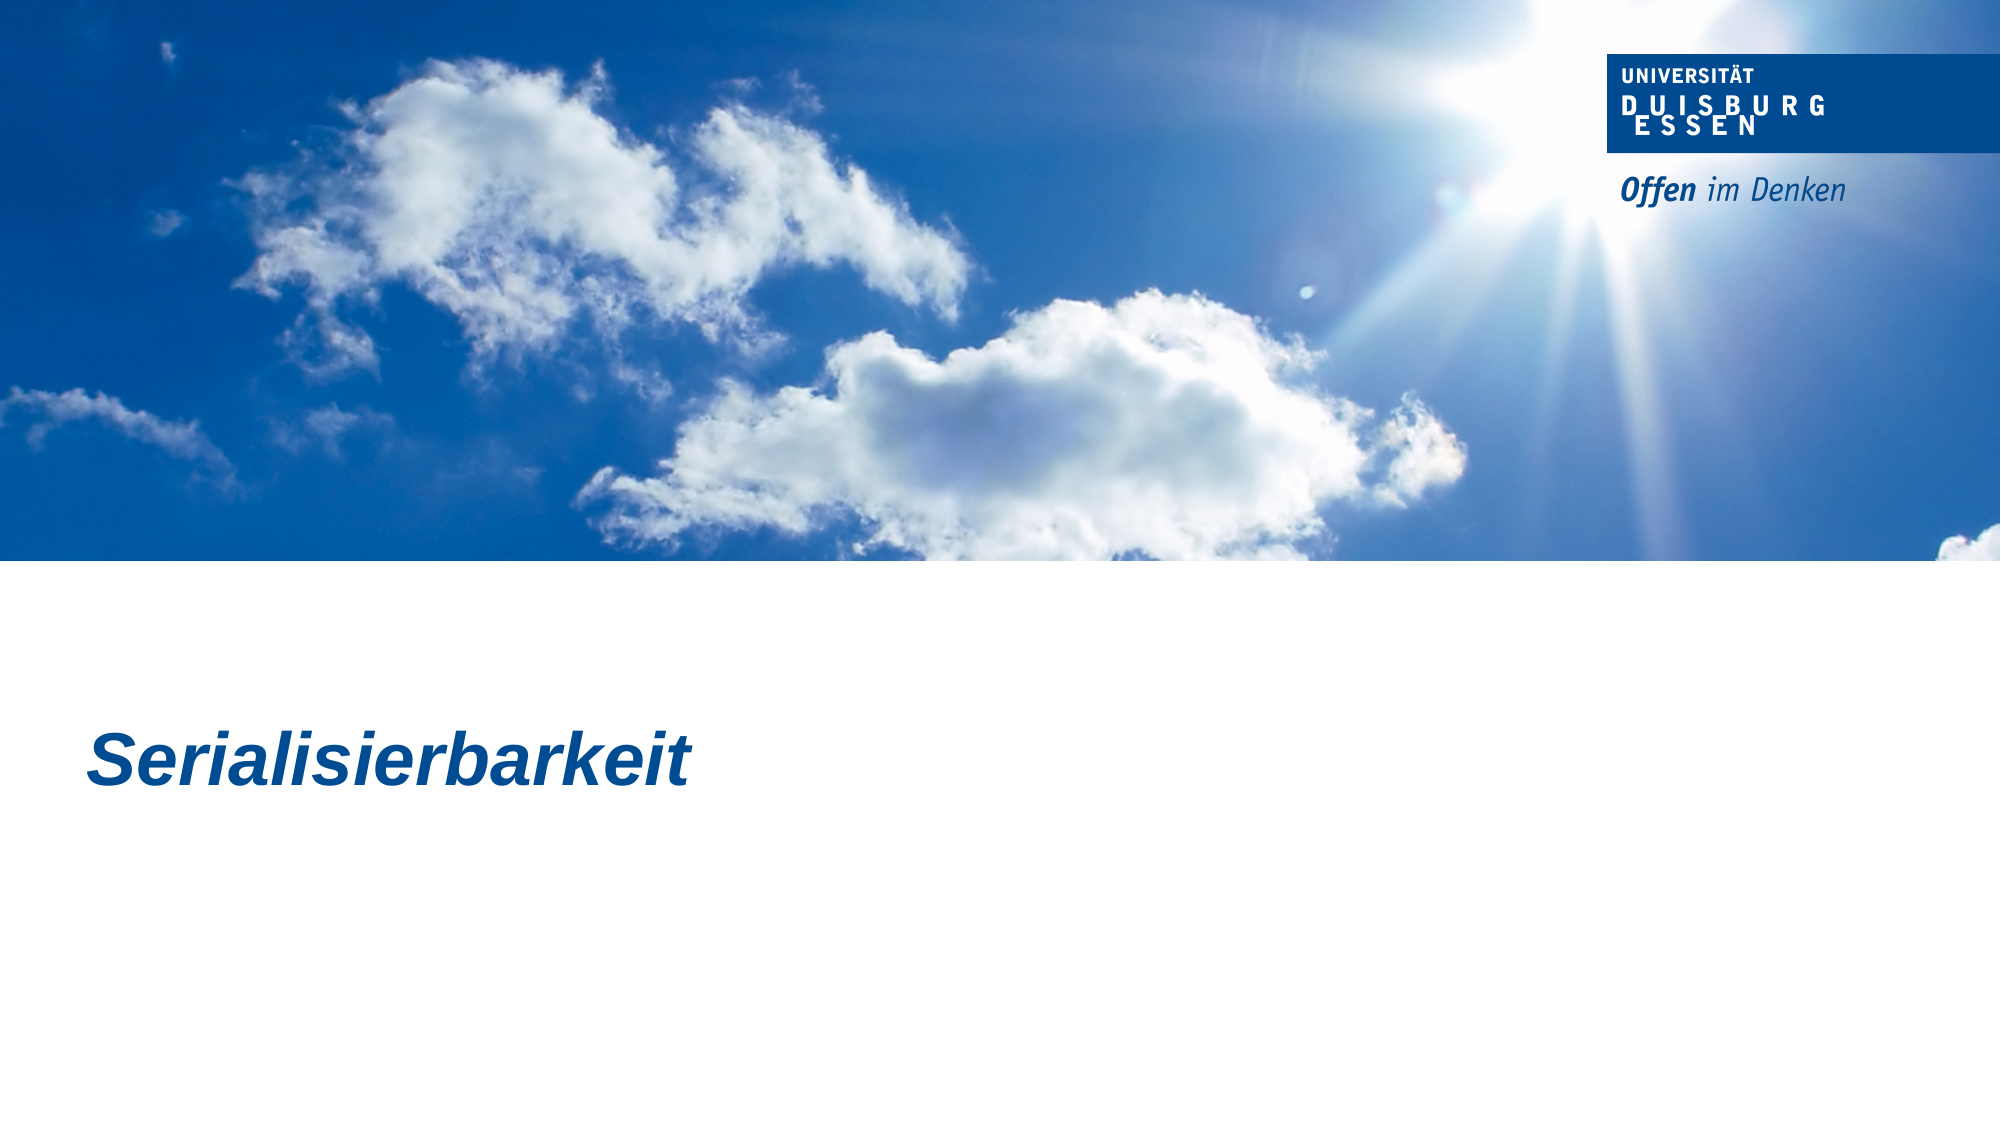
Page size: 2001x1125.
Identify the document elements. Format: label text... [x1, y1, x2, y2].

list Serialisierbarkeit [86, 710, 1276, 789]
picture [0, 0, 2000, 561]
